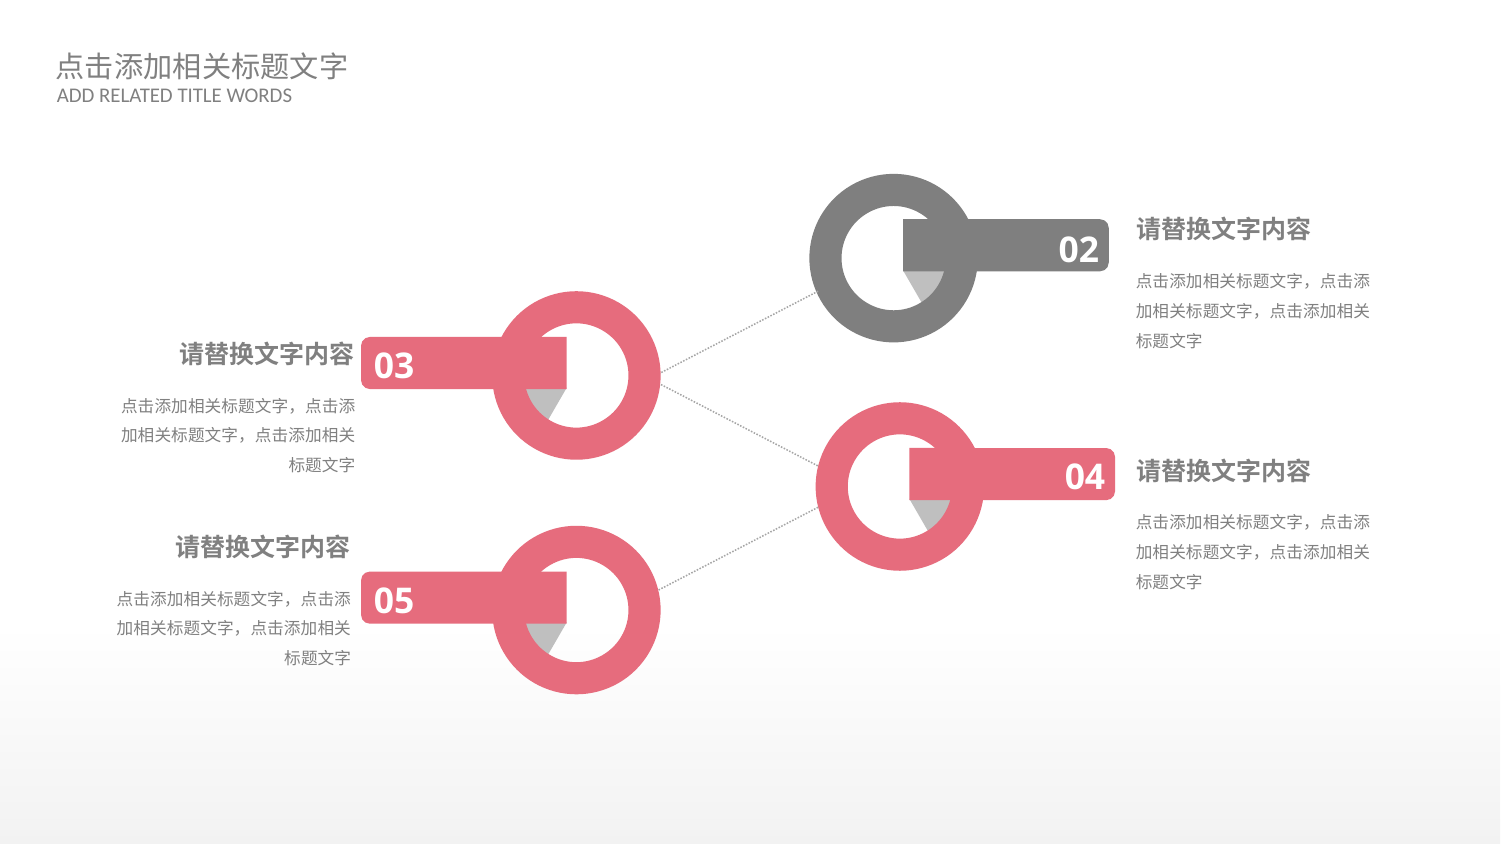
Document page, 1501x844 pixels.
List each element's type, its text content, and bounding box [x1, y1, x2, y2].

text_box 请替换文字内容 [168, 332, 366, 374]
text_box [492, 524, 662, 696]
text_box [903, 219, 1109, 272]
text_box [492, 290, 662, 461]
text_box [361, 571, 567, 624]
text_box [808, 172, 978, 344]
text_box 请替换文字内容 [164, 525, 361, 567]
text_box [655, 381, 819, 466]
text_box [901, 269, 942, 301]
text_box 请替换文字内容 [1125, 208, 1323, 250]
text_box [814, 401, 984, 572]
text_box [528, 621, 569, 653]
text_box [655, 291, 819, 376]
text_box 请替换文字内容 [1125, 449, 1323, 491]
text_box 点击添加相关标题文字，点击添加相关标题文字，点击添加相关标题文字 [92, 572, 362, 674]
text_box 点击添加相关标题文字，点击添加相关标题文字，点击添加相关标题文字 [1125, 255, 1395, 357]
text_box [907, 497, 948, 530]
text_box 点击添加相关标题文字，点击添加相关标题文字，点击添加相关标题文字 [97, 380, 367, 481]
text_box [655, 507, 819, 592]
text_box 点击添加相关标题文字，点击添加相关标题文字，点击添加相关标题文字 [1125, 496, 1395, 598]
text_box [361, 336, 567, 390]
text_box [909, 447, 1116, 501]
text_box [528, 386, 569, 419]
